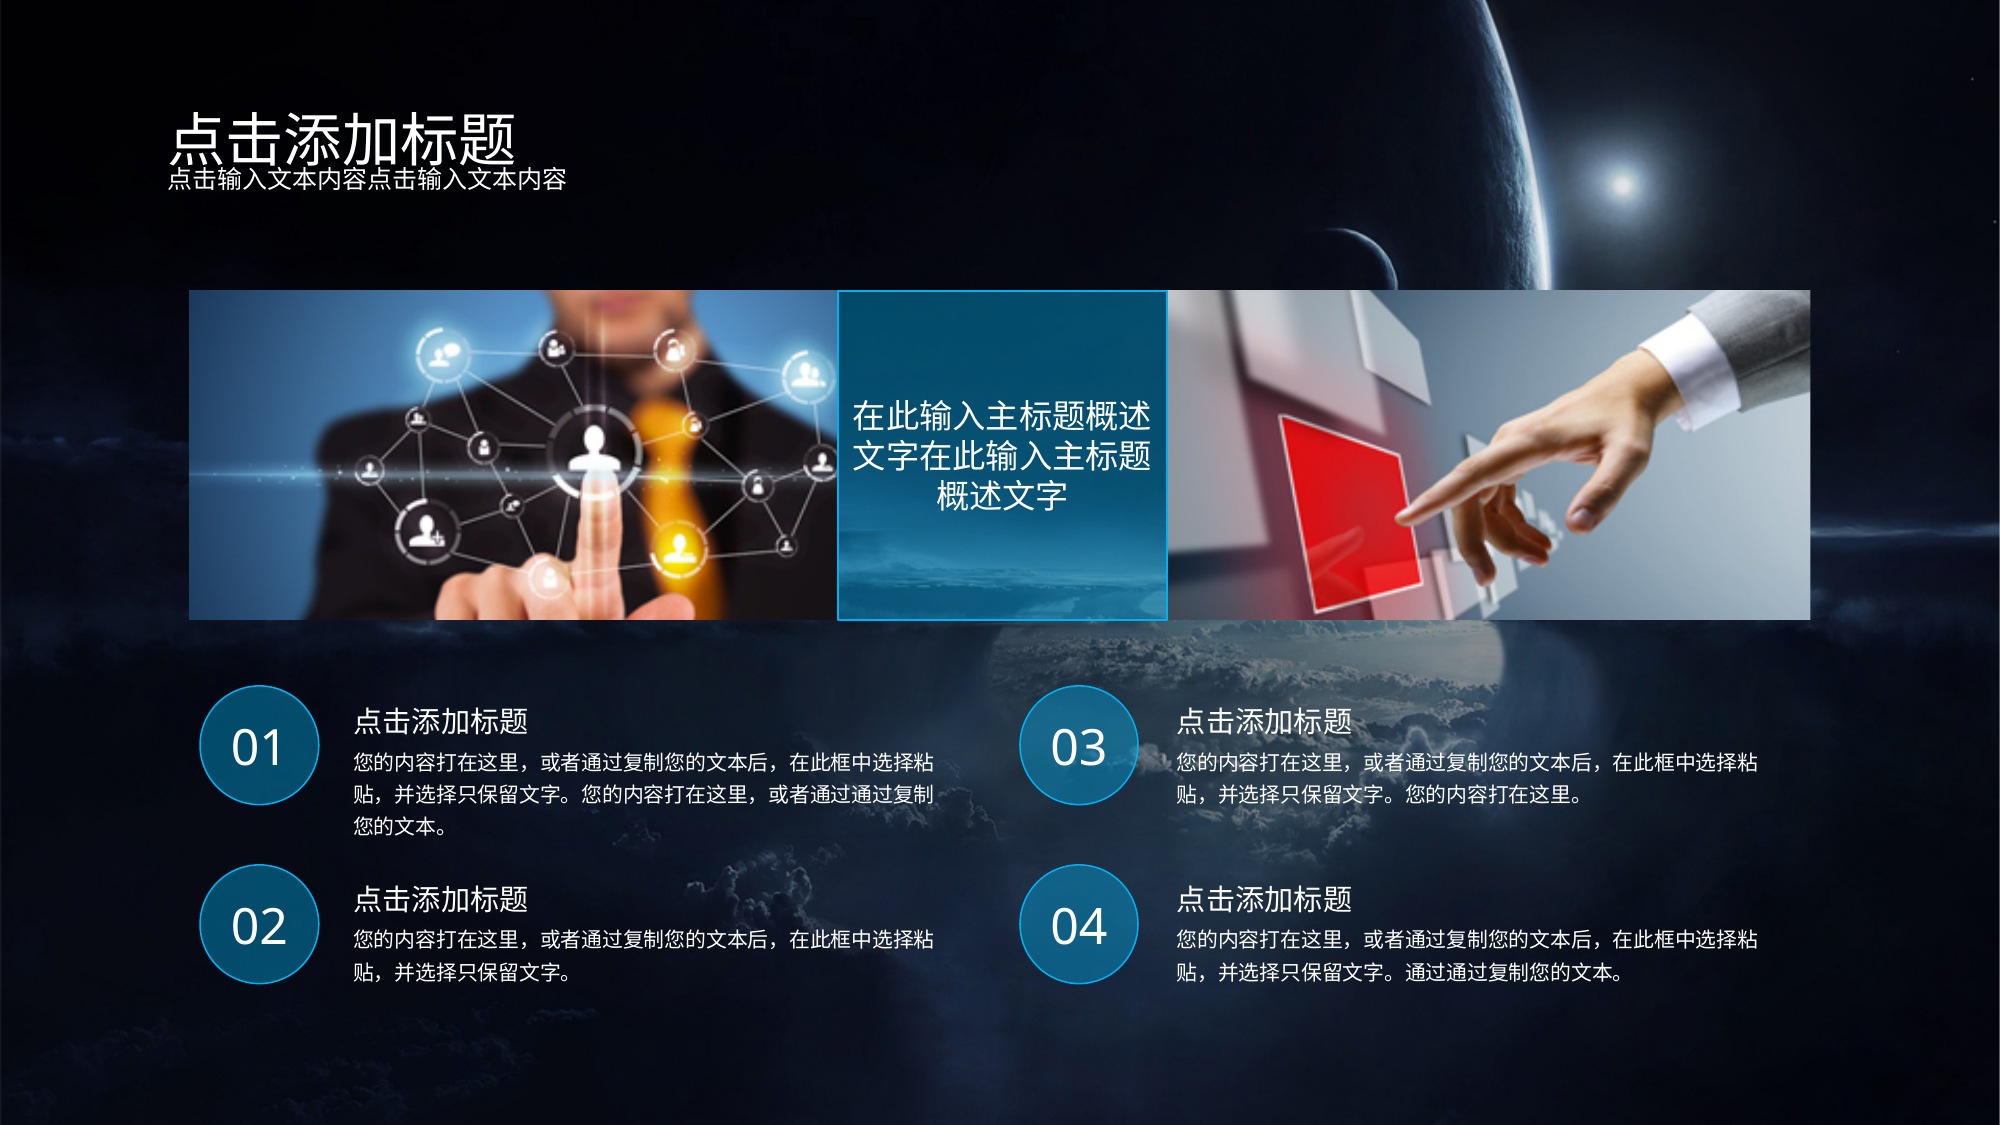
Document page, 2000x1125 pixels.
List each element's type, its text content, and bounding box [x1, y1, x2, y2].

text_box 点击添加标题 [338, 863, 825, 912]
text_box 04 [1020, 864, 1138, 984]
text_box 您的内容打在这里，或者通过复制您的文本后，在此框中选择粘贴，并选择只保留文字。您的内容打在这里，或者通过通过复制您的文本。 [338, 734, 953, 847]
text_box 点击输入文本内容点击输入文本内容 [152, 155, 583, 201]
text_box 在此输入主标题概述文字在此输入主标题概述文字 [837, 290, 1168, 620]
text_box [189, 290, 837, 620]
text_box 03 [1020, 685, 1138, 805]
text_box [1168, 290, 1811, 620]
text_box 点击添加标题 [152, 60, 532, 155]
text_box 点击添加标题 [338, 685, 825, 734]
text_box 您的内容打在这里，或者通过复制您的文本后，在此框中选择粘贴，并选择只保留文字。您的内容打在这里。 [1162, 734, 1777, 814]
text_box 您的内容打在这里，或者通过复制您的文本后，在此框中选择粘贴，并选择只保留文字。通过通过复制您的文本。 [1162, 912, 1777, 992]
text_box 点击添加标题 [1162, 863, 1648, 912]
picture [0, 0, 2000, 1125]
text_box 您的内容打在这里，或者通过复制您的文本后，在此框中选择粘贴，并选择只保留文字。 [338, 912, 953, 992]
text_box 02 [200, 864, 319, 984]
text_box 01 [200, 685, 319, 805]
text_box 点击添加标题 [1162, 685, 1648, 734]
